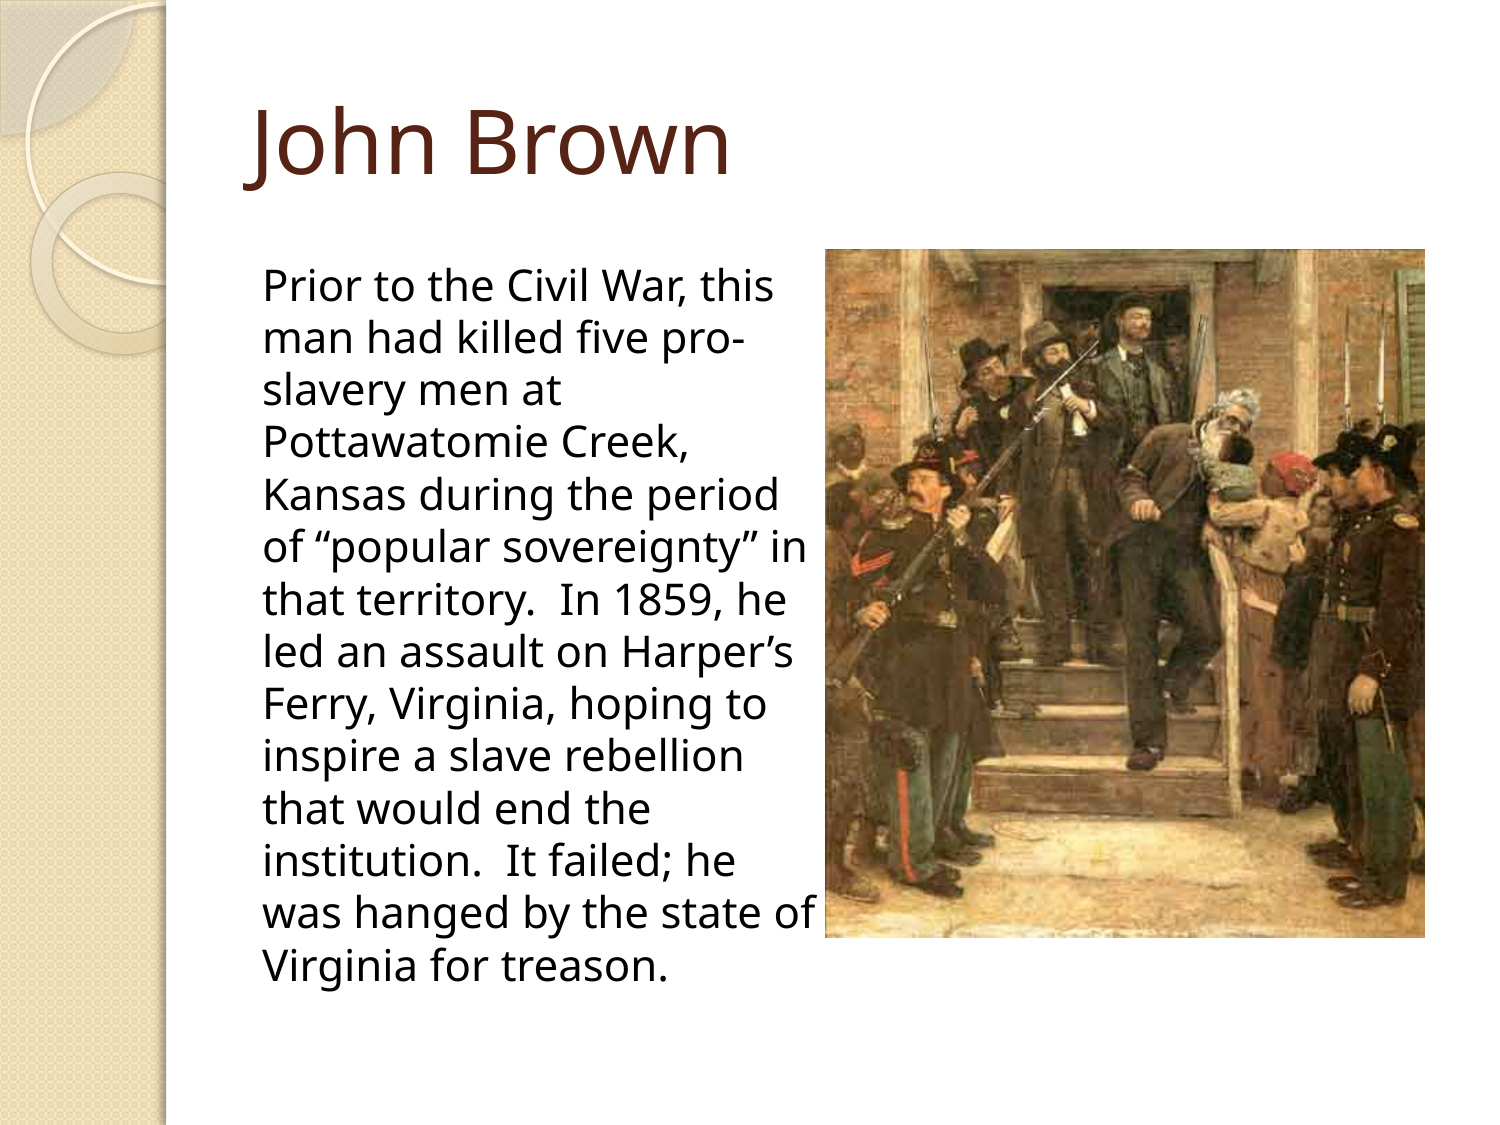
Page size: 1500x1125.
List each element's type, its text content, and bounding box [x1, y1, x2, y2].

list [824, 249, 1426, 938]
list Prior to the Civil War, this man had killed five pro-slavery men at Pottawatomie Creek, Kansas during the period of “popular sovereignty” in that territory. In 1859, he led an assault on Harper’s Ferry, Virginia, hoping to inspire a slave rebellion that would end the institution. It failed; he was hanged by the state of Virginia for treason. [235, 249, 836, 1015]
title John Brown [235, 45, 1466, 233]
